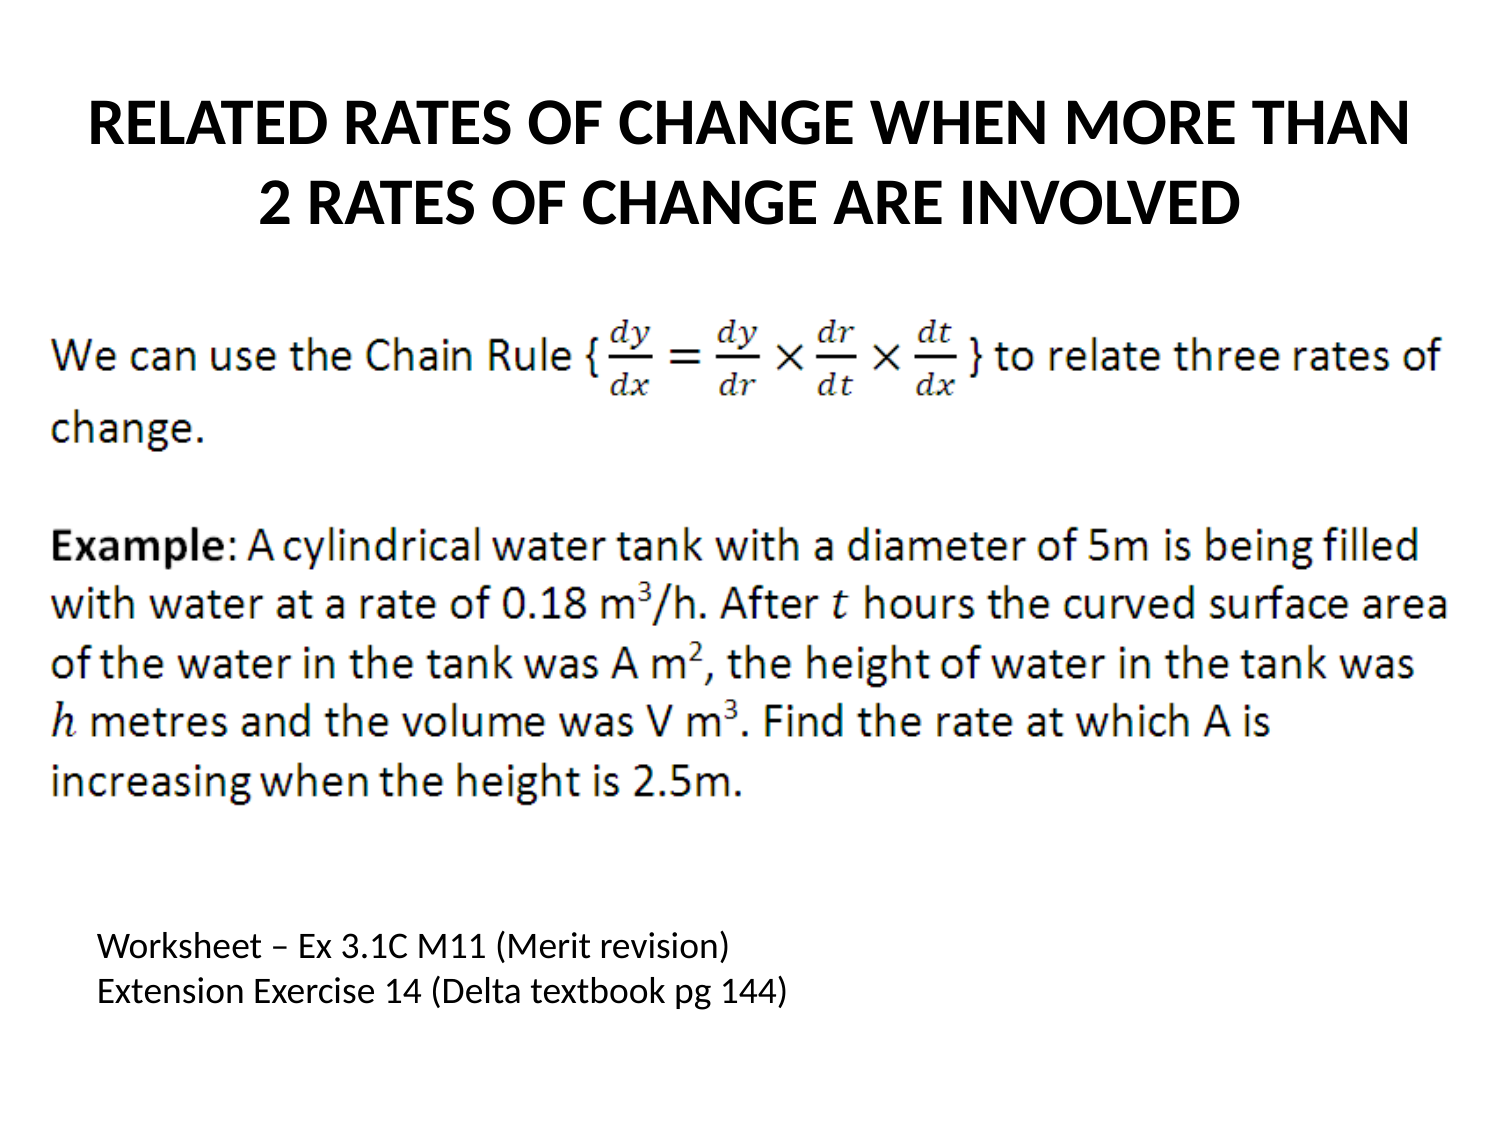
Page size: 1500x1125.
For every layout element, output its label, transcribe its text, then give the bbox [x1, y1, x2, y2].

text_box Worksheet – Ex 3.1C M11 (Merit revision) Extension Exercise 14 (Delta textbook pg 144) [82, 913, 1219, 1019]
text_box RELATED RATES OF CHANGE WHEN MORE THAN 2 RATES OF CHANGE ARE INVOLVED [58, 70, 1442, 245]
picture [34, 292, 1460, 821]
